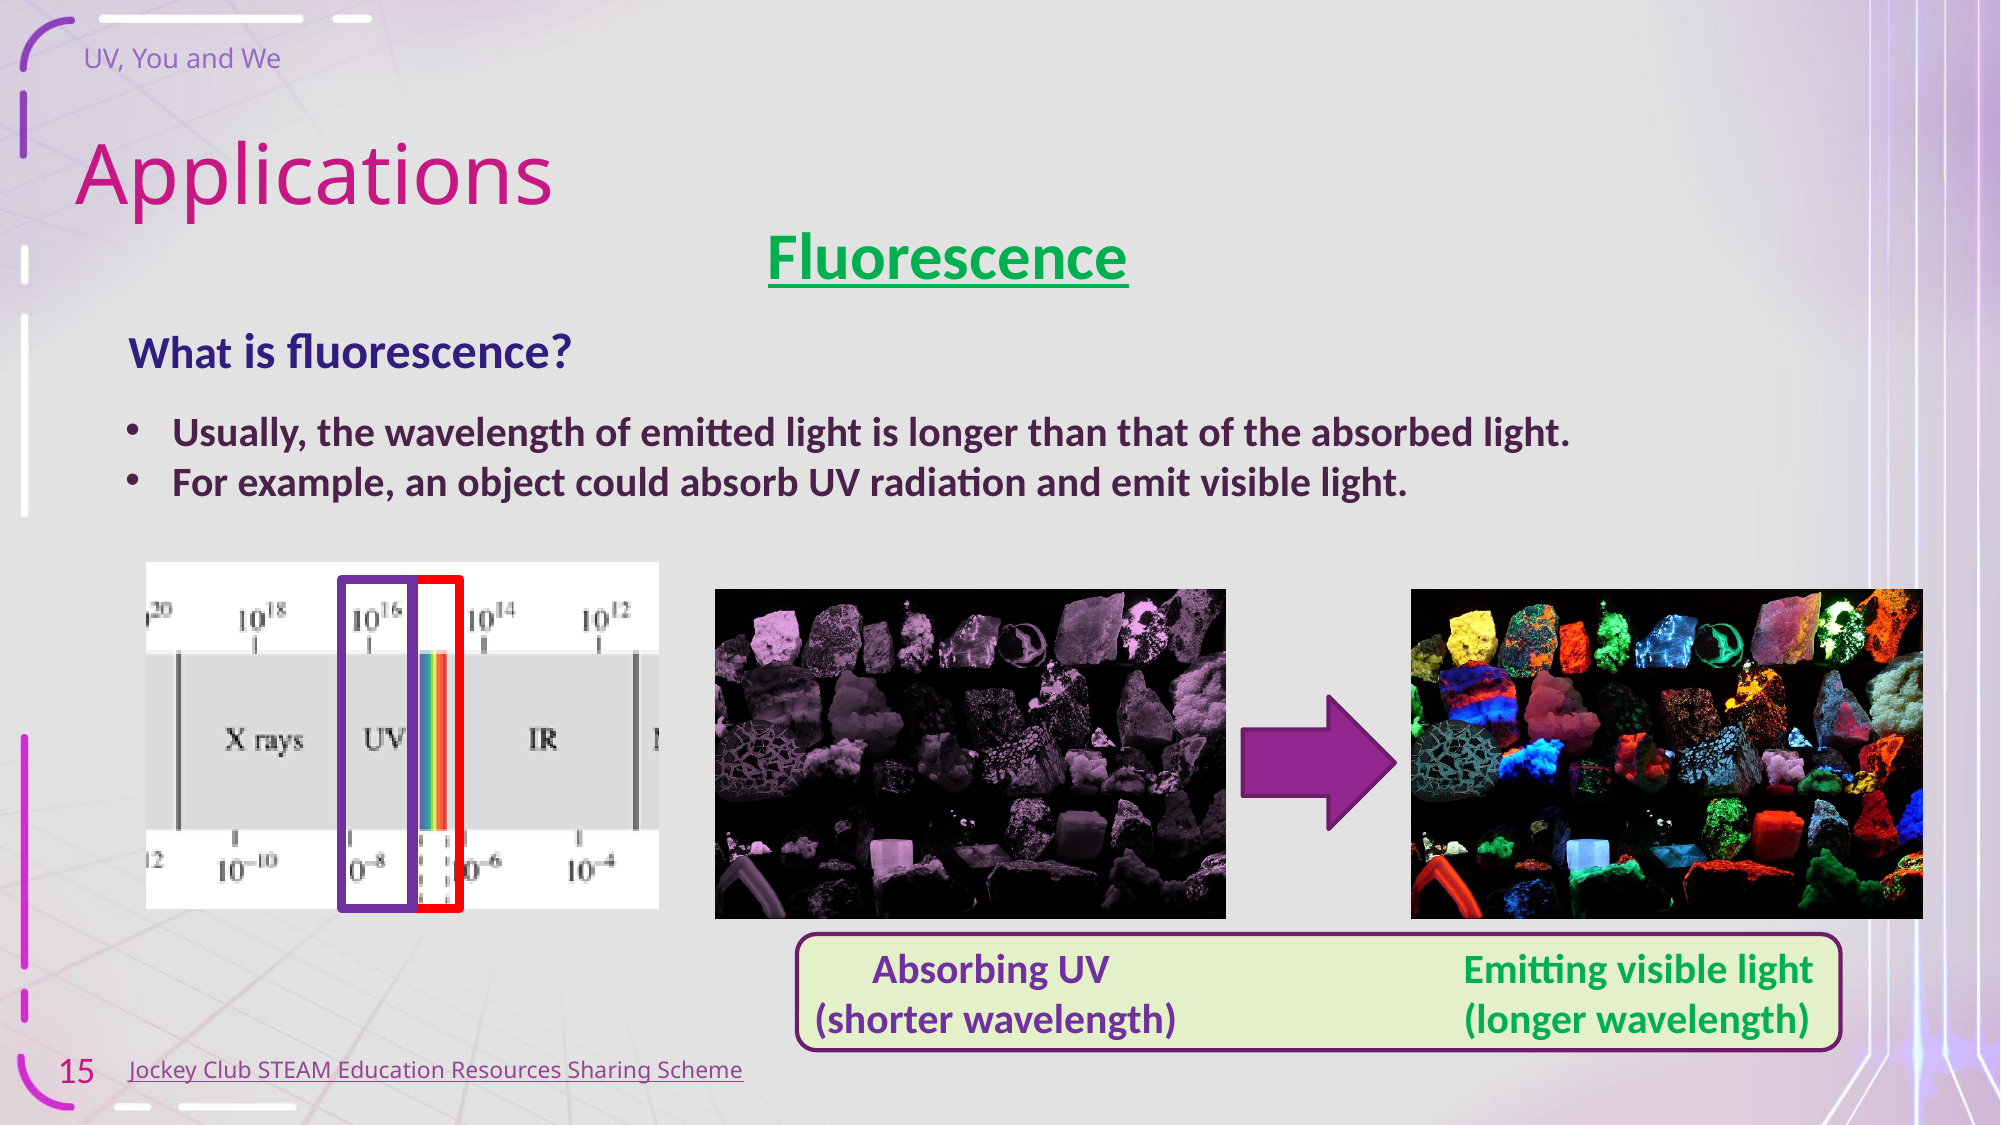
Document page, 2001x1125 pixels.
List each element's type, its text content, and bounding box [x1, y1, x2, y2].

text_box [796, 933, 1841, 1051]
text_box What is fluorescence? [113, 311, 589, 387]
picture [0, 0, 2001, 1125]
title Applications [61, 63, 1571, 279]
text_box Fluorescence [752, 205, 1144, 301]
text_box [1240, 694, 1397, 832]
text_box Usually, the wavelength of emitted light is longer than that of the absorbed light. For example, an object could absorb UV radiation and emit visible light. [110, 397, 1587, 512]
